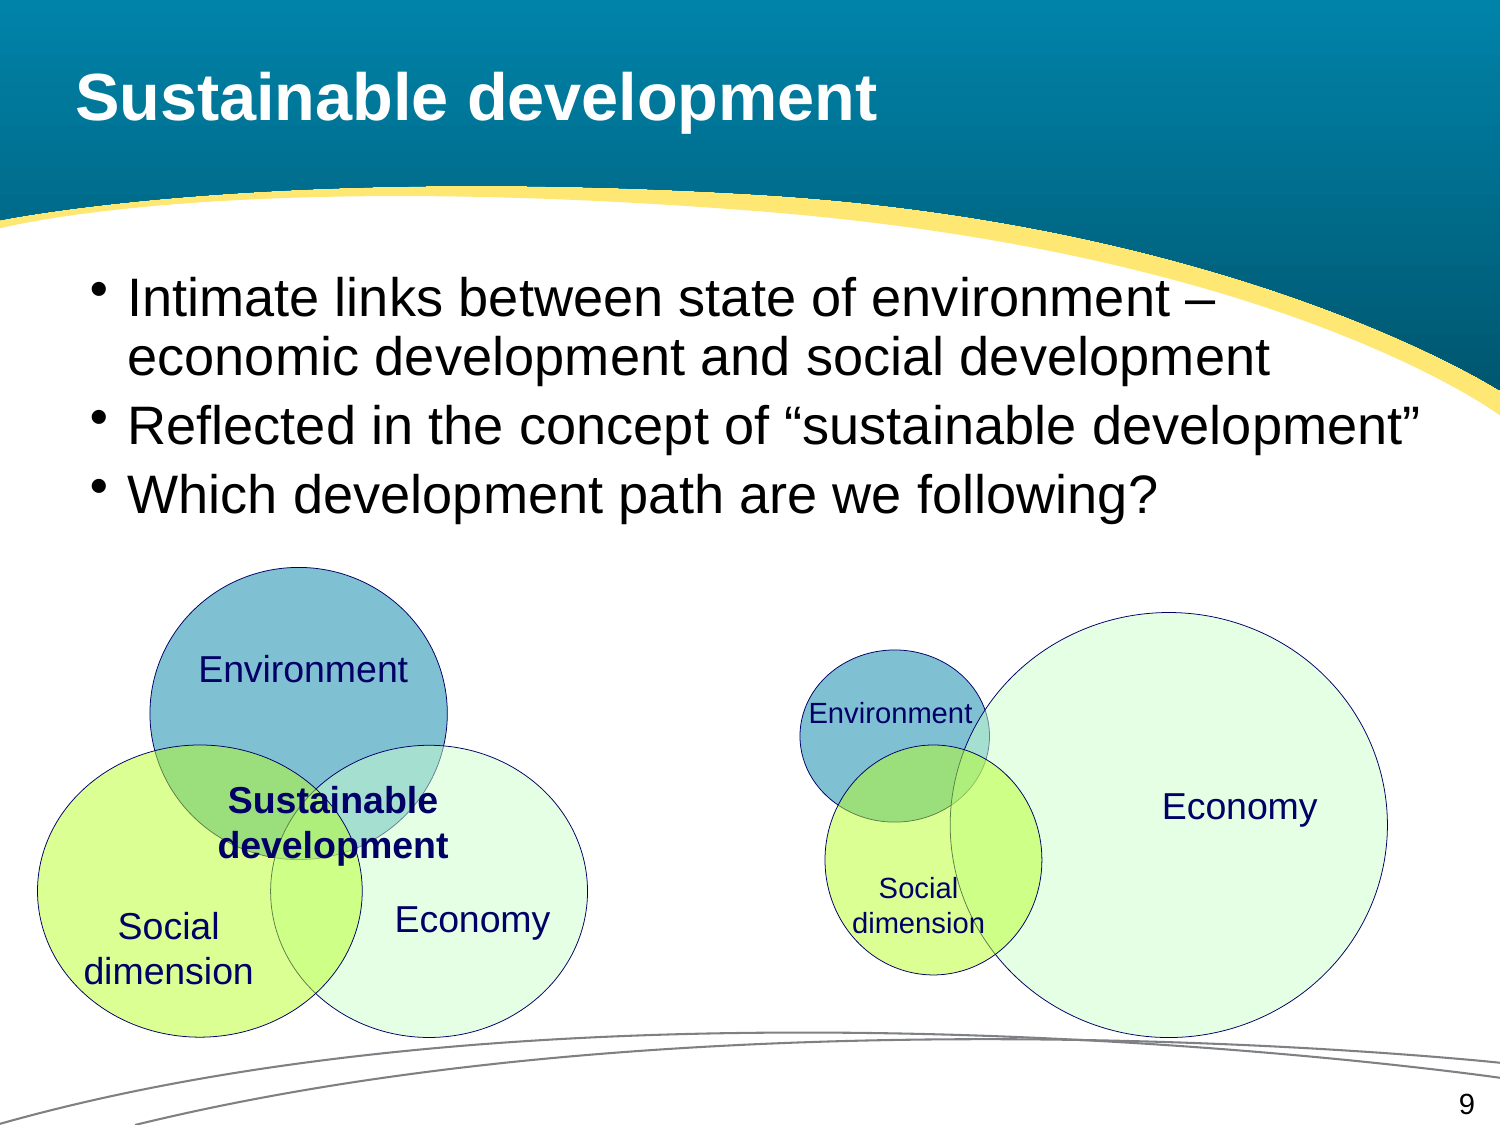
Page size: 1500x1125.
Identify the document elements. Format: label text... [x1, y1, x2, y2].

text_box Social dimension [812, 862, 1025, 948]
text_box [344, 745, 588, 887]
text_box [825, 744, 1042, 922]
text_box [799, 737, 969, 805]
text_box Economy [324, 887, 621, 948]
text_box [149, 567, 448, 768]
text_box Social dimension [62, 894, 275, 1000]
text_box Sustainable development [191, 768, 475, 874]
text_box [316, 948, 576, 1038]
title Sustainable development [74, 0, 1476, 188]
text_box Economy [1092, 774, 1388, 835]
text_box Environment [181, 637, 425, 698]
text_box [964, 612, 1388, 1038]
slide_number 9 [1124, 1084, 1476, 1113]
text_box [863, 948, 1004, 975]
text_box Environment [769, 686, 1013, 737]
text_box [817, 649, 972, 686]
text_box [37, 744, 363, 1038]
text_box Intimate links between state of environment – economic development and social development Reflected in the concept of “sustainable development” Which development path are we following? [74, 262, 1438, 513]
